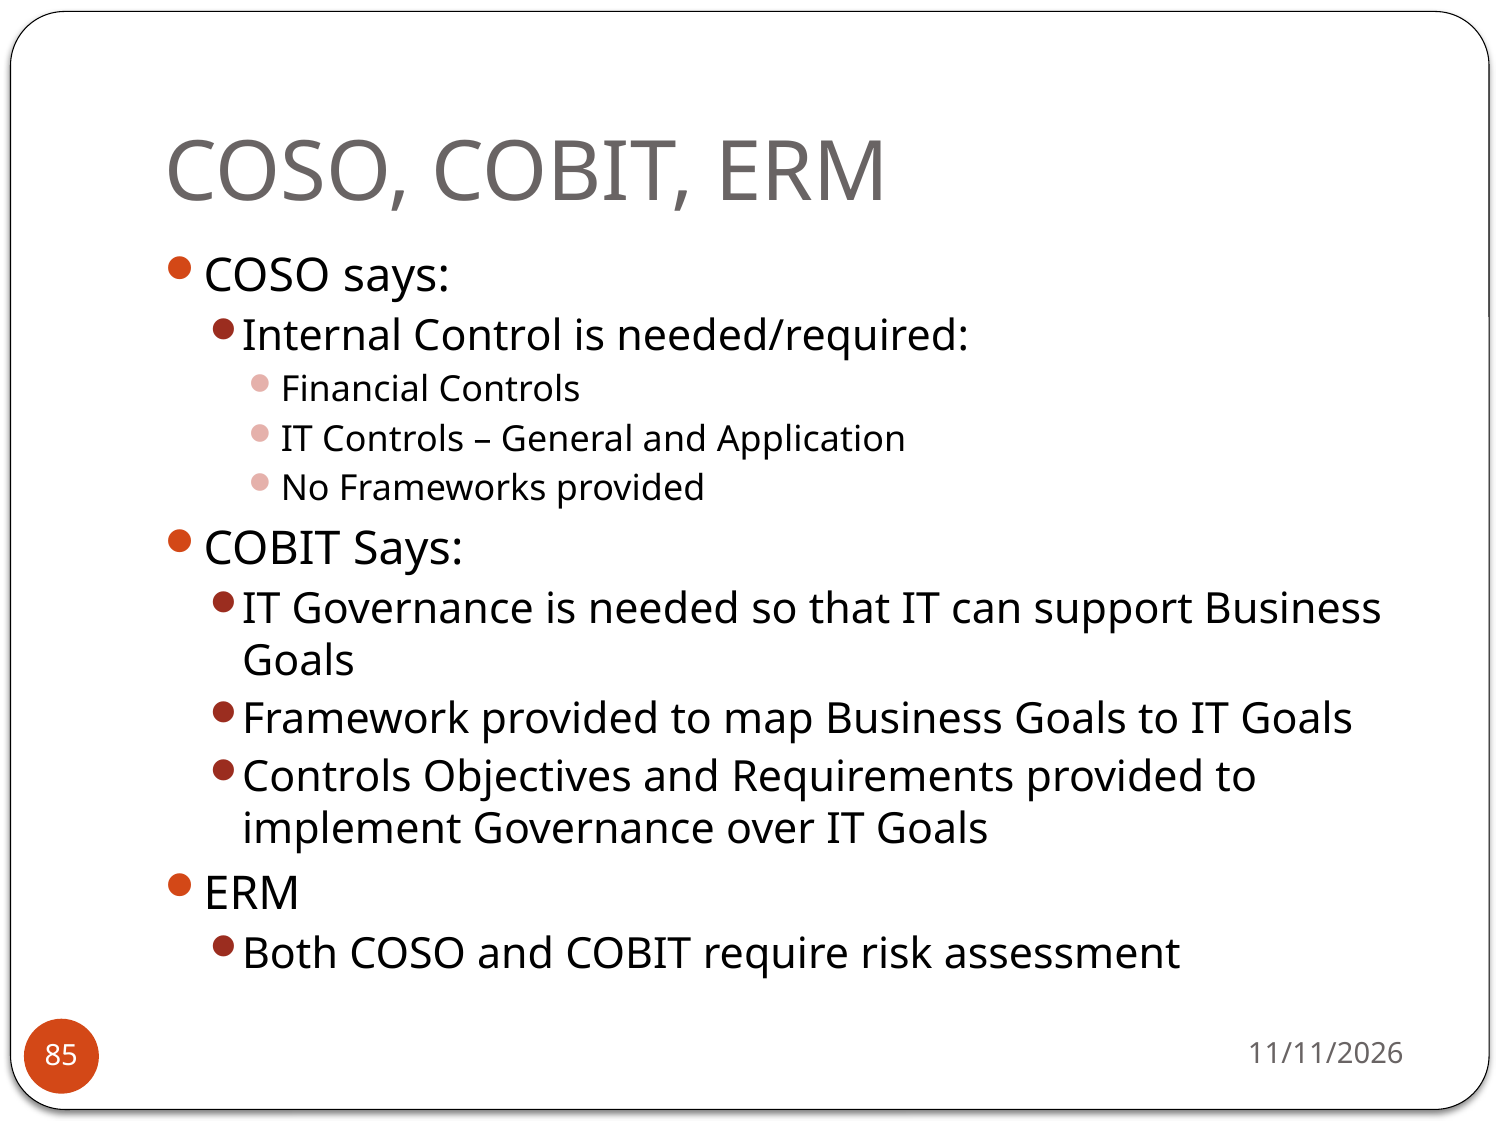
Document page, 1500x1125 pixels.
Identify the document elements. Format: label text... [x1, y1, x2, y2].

title COSO, COBIT, ERM [150, 45, 1425, 233]
list COSO says: Internal Control is needed/required: Financial Controls IT Controls – General and Application No Frameworks provided COBIT Says: IT Governance is needed so that IT can support Business Goals Framework provided to map Business Goals to IT Goals Controls Objectives and Requirements provided to implement Governance over IT Goals ERM Both COSO and COBIT require risk assessment [150, 237, 1425, 988]
slide_number 85 [23, 1018, 99, 1094]
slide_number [1012, 1015, 1419, 1094]
